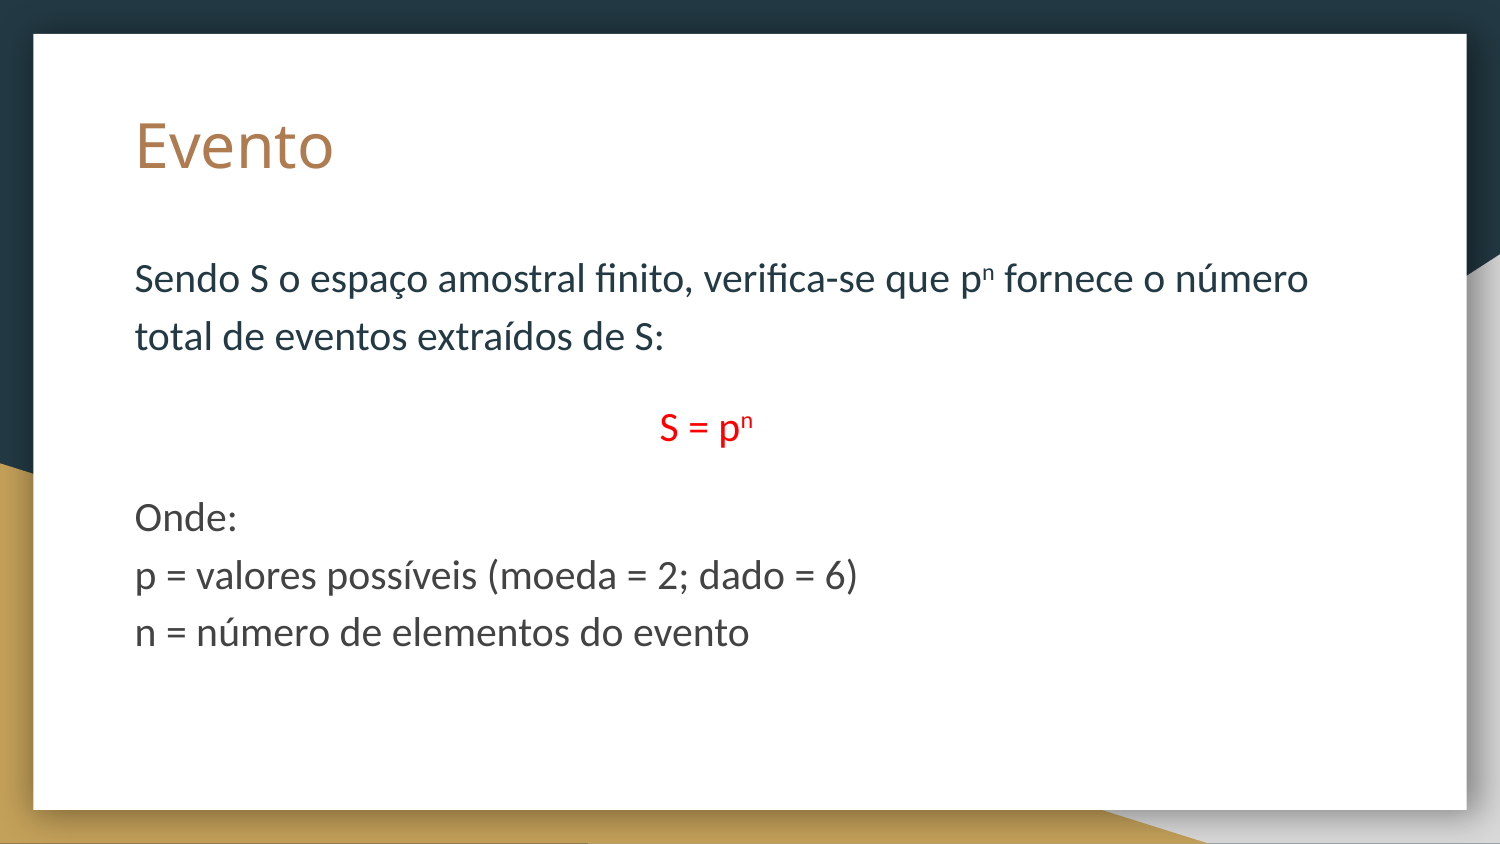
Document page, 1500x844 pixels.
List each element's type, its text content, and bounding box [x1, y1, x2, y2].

list Sendo S o espaço amostral finito, verifica-se que pn fornece o número total de eventos extraídos de S: S = pn Onde: p = valores possíveis (moeda = 2; dado = 6) n = número de elementos do evento [119, 228, 1403, 696]
title Evento [119, 91, 1381, 180]
